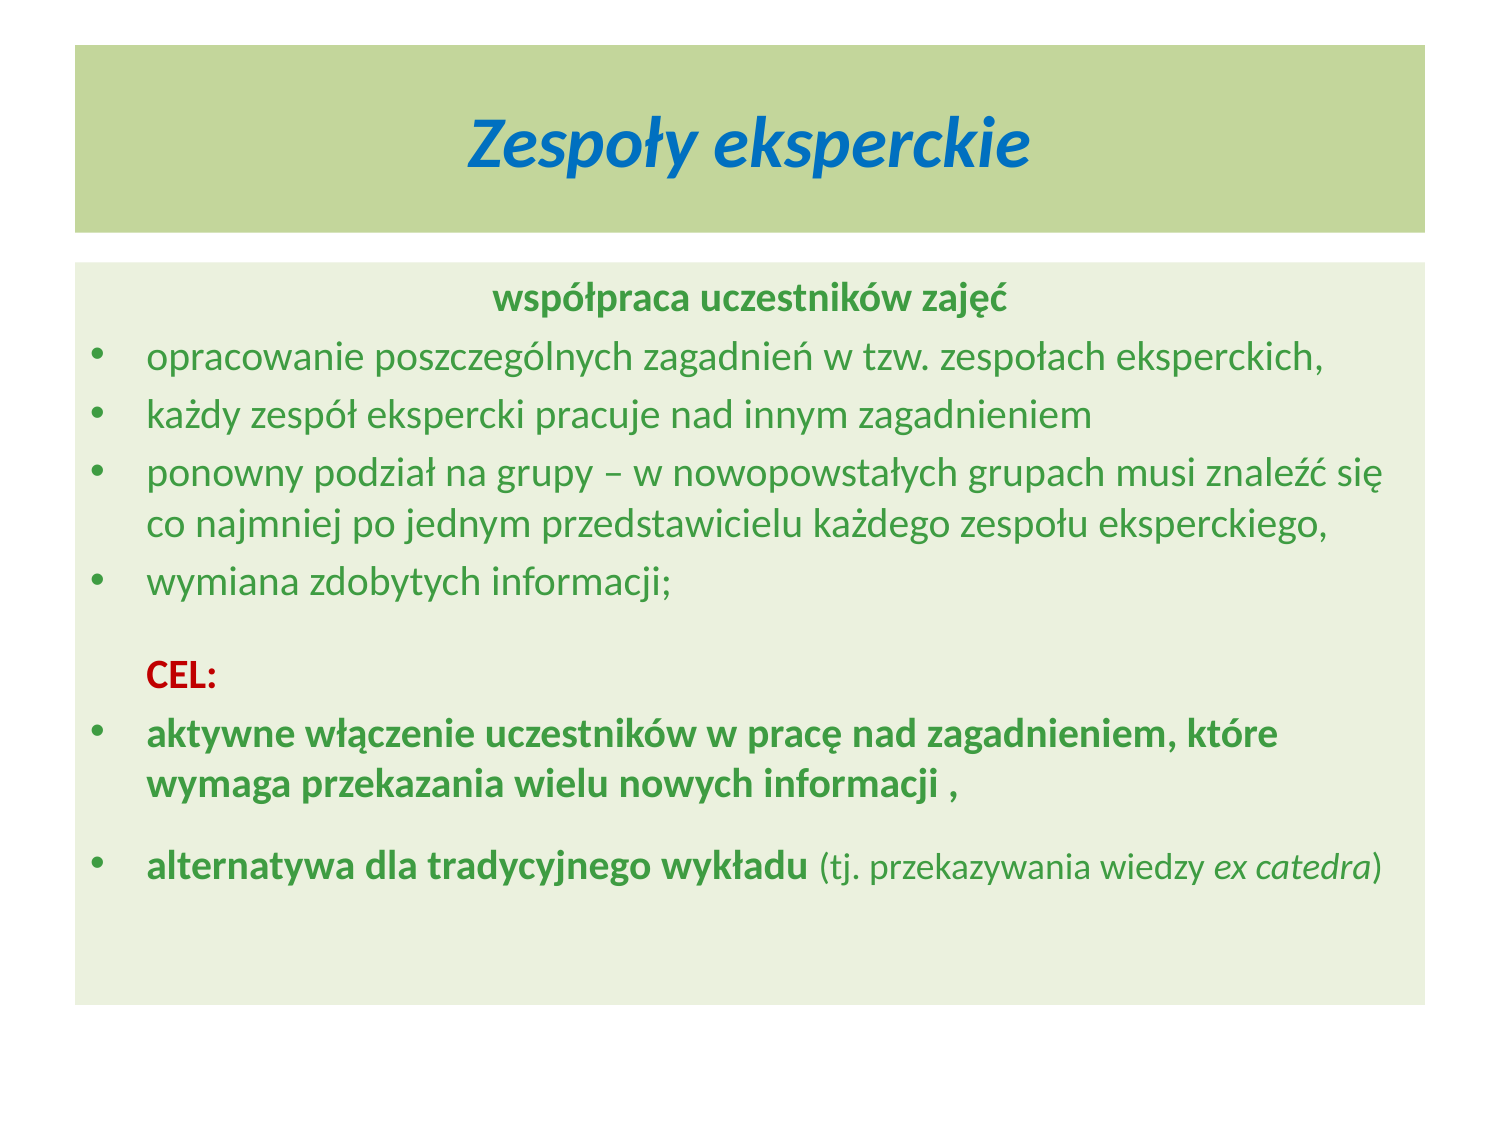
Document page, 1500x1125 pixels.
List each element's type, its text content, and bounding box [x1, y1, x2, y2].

title Zespoły eksperckie [75, 45, 1425, 233]
list współpraca uczestników zajęć opracowanie poszczególnych zagadnień w tzw. zespołach eksperckich, każdy zespół ekspercki pracuje nad innym zagadnieniem ponowny podział na grupy – w nowopowstałych grupach musi znaleźć się co najmniej po jednym przedstawicielu każdego zespołu eksperckiego, wymiana zdobytych informacji; CEL: aktywne włączenie uczestników w pracę nad zagadnieniem, które wymaga przekazania wielu nowych informacji , alternatywa dla tradycyjnego wykładu (tj. przekazywania wiedzy ex catedra) [75, 262, 1425, 1005]
